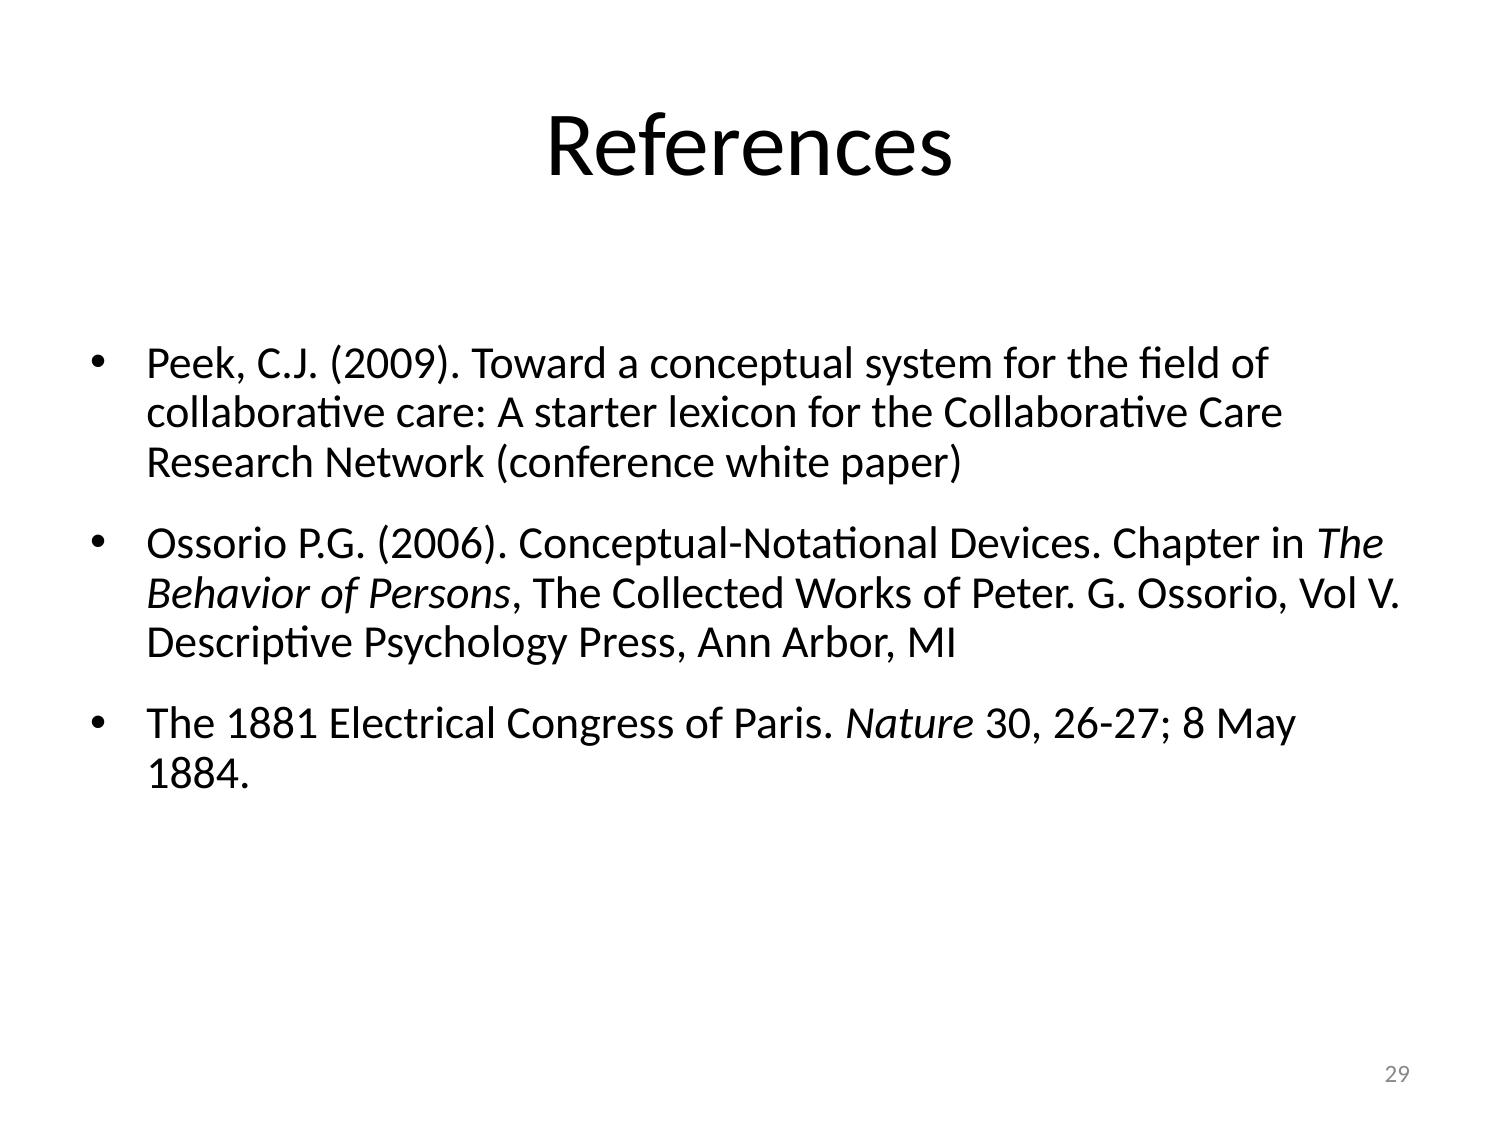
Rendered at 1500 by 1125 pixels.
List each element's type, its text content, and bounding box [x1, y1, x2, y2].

list Peek, C.J. (2009). Toward a conceptual system for the field of collaborative care: A starter lexicon for the Collaborative Care Research Network (conference white paper) Ossorio P.G. (2006). Conceptual-Notational Devices. Chapter in The Behavior of Persons, The Collected Works of Peter. G. Ossorio, Vol V. Descriptive Psychology Press, Ann Arbor, MI The 1881 Electrical Congress of Paris. Nature 30, 26-27; 8 May 1884. [74, 262, 1426, 1006]
slide_number 29 [1074, 1042, 1425, 1103]
title References [74, 44, 1426, 233]
